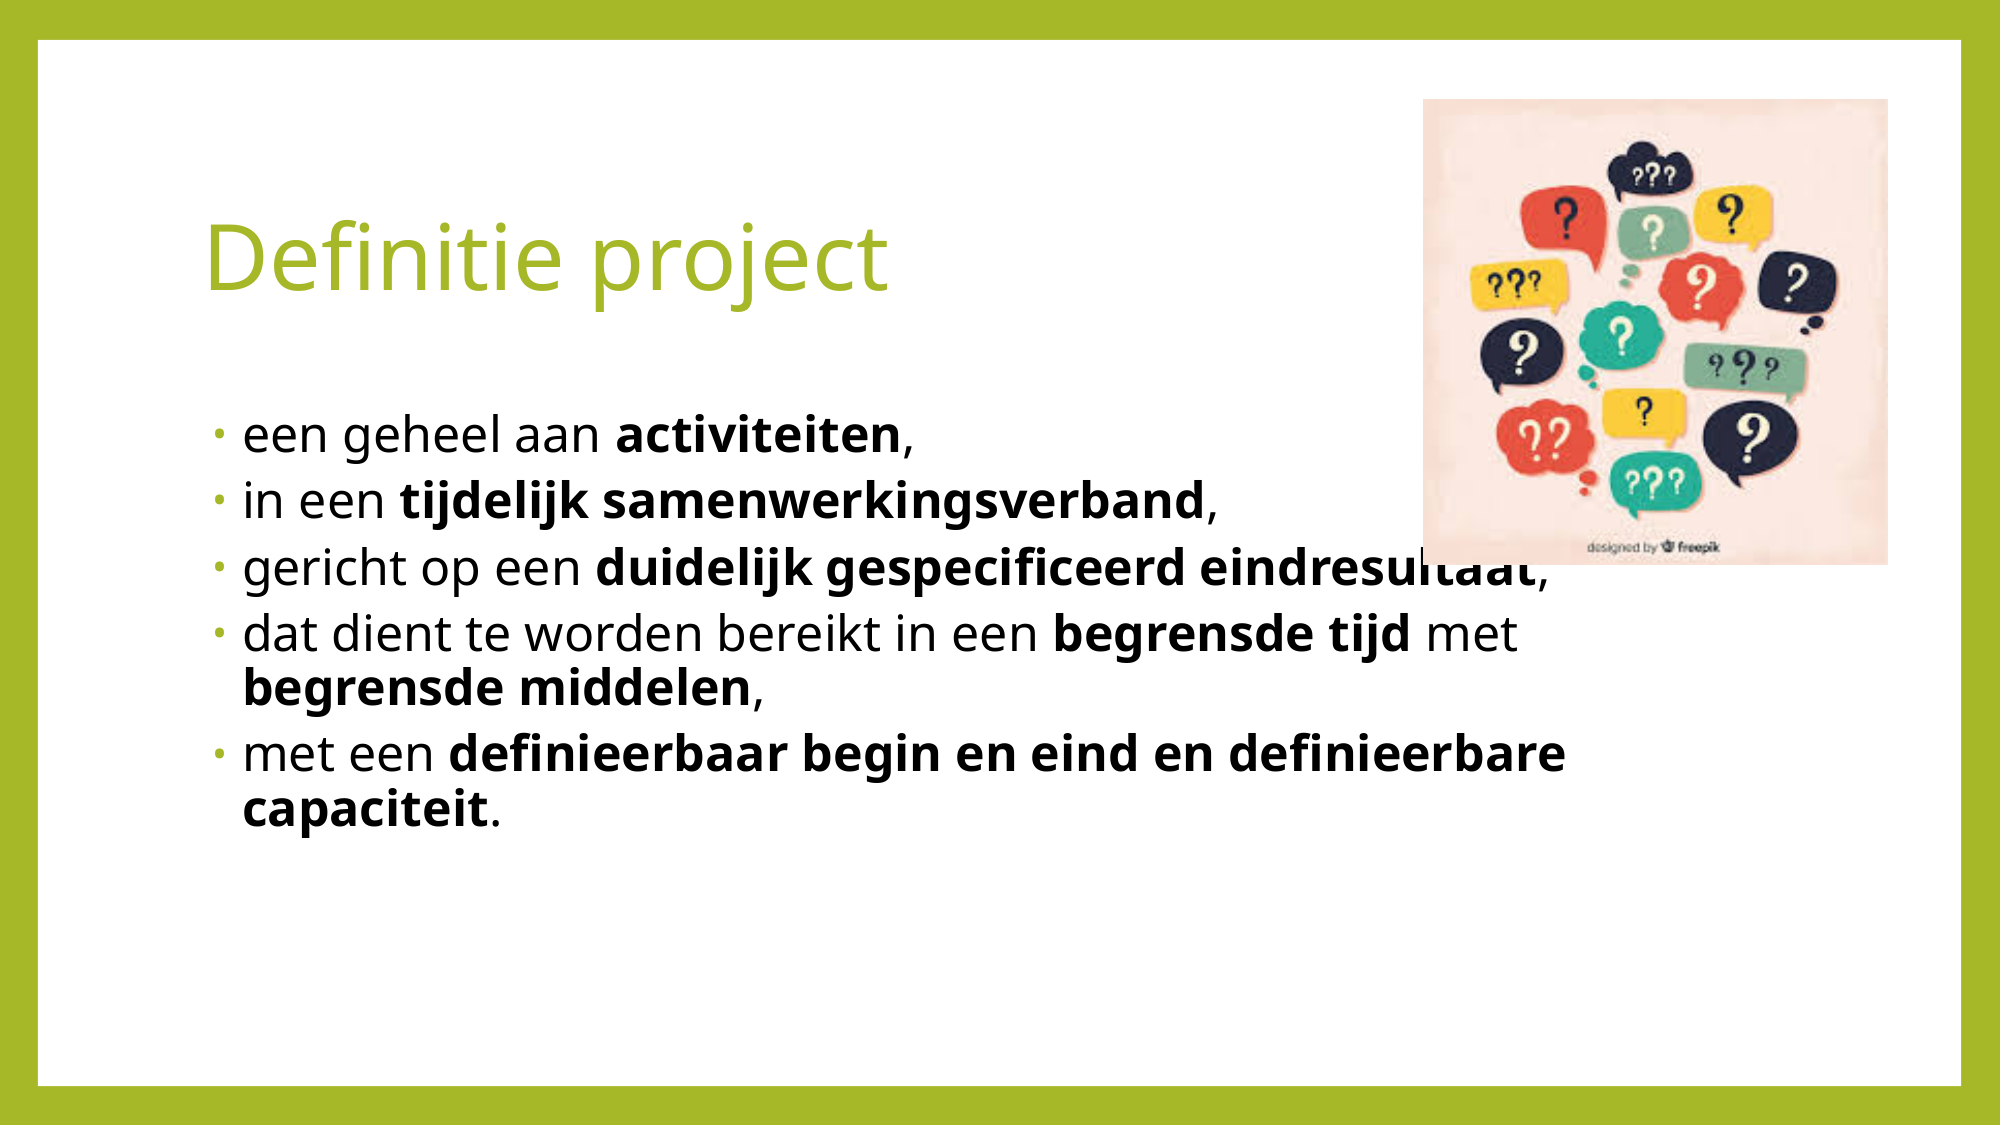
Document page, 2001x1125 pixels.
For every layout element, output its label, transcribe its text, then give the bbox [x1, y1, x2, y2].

list een geheel aan activiteiten, in een tijdelijk samenwerkingsverband, gericht op een duidelijk gespecificeerd eindresultaat, dat dient te worden bereikt in een begrensde tijd met begrensde middelen, met een definieerbaar begin en eind en definieerbare capaciteit. [107, 263, 1781, 917]
title Definitie project [187, 99, 1421, 263]
picture [1422, 99, 1889, 565]
